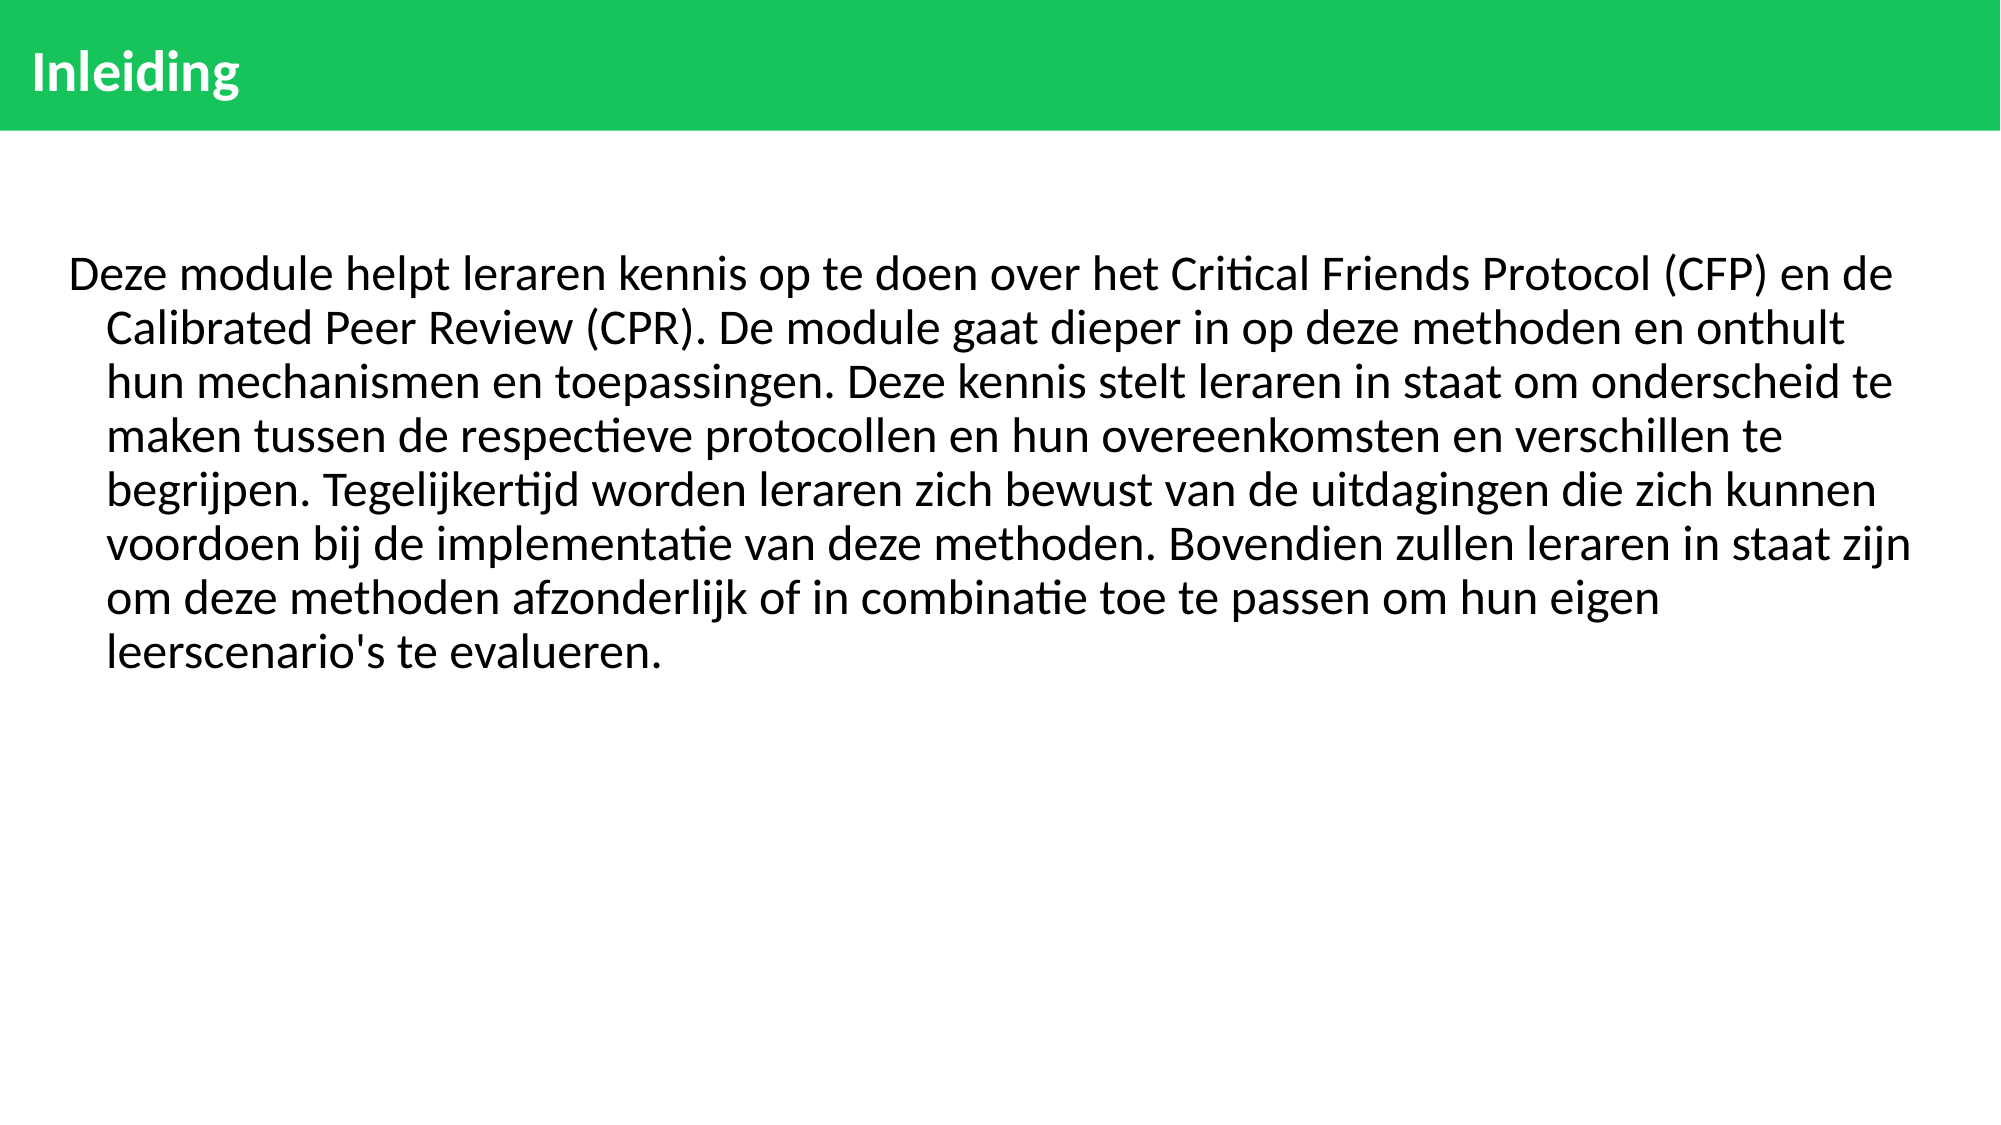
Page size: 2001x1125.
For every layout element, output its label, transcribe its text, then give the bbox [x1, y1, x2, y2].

list Deze module helpt leraren kennis op te doen over het Critical Friends Protocol (CFP) en de Calibrated Peer Review (CPR). De module gaat dieper in op deze methoden en onthult hun mechanismen en toepassingen. Deze kennis stelt leraren in staat om onderscheid te maken tussen de respectieve protocollen en hun overeenkomsten en verschillen te begrijpen. Tegelijkertijd worden leraren zich bewust van de uitdagingen die zich kunnen voordoen bij de implementatie van deze methoden. Bovendien zullen leraren in staat zijn om deze methoden afzonderlijk of in combinatie toe te passen om hun eigen leerscenario's te evalueren. [16, 239, 1950, 1108]
title Inleiding [16, 13, 1976, 131]
